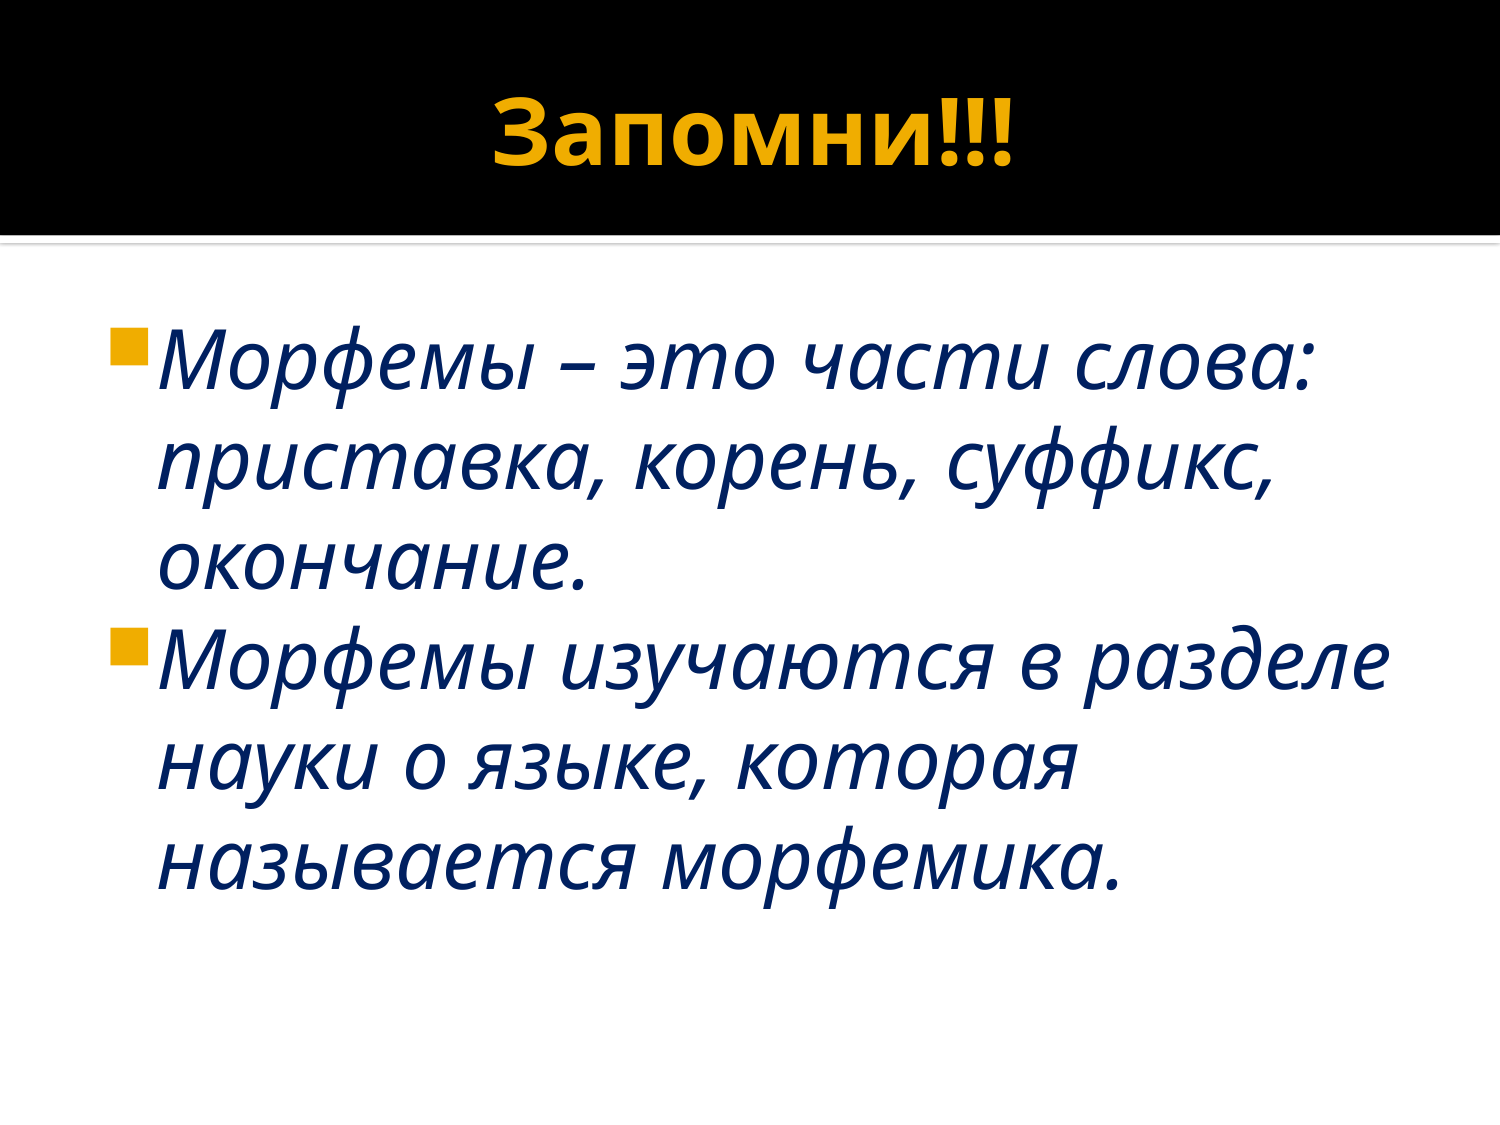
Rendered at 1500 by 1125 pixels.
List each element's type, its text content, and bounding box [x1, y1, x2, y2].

title Запомни!!! [75, 25, 1425, 231]
list Морфемы – это части слова: приставка, корень, суффикс, окончание. Морфемы изучаются в разделе науки о языке, которая называется морфемика. [75, 291, 1425, 1050]
